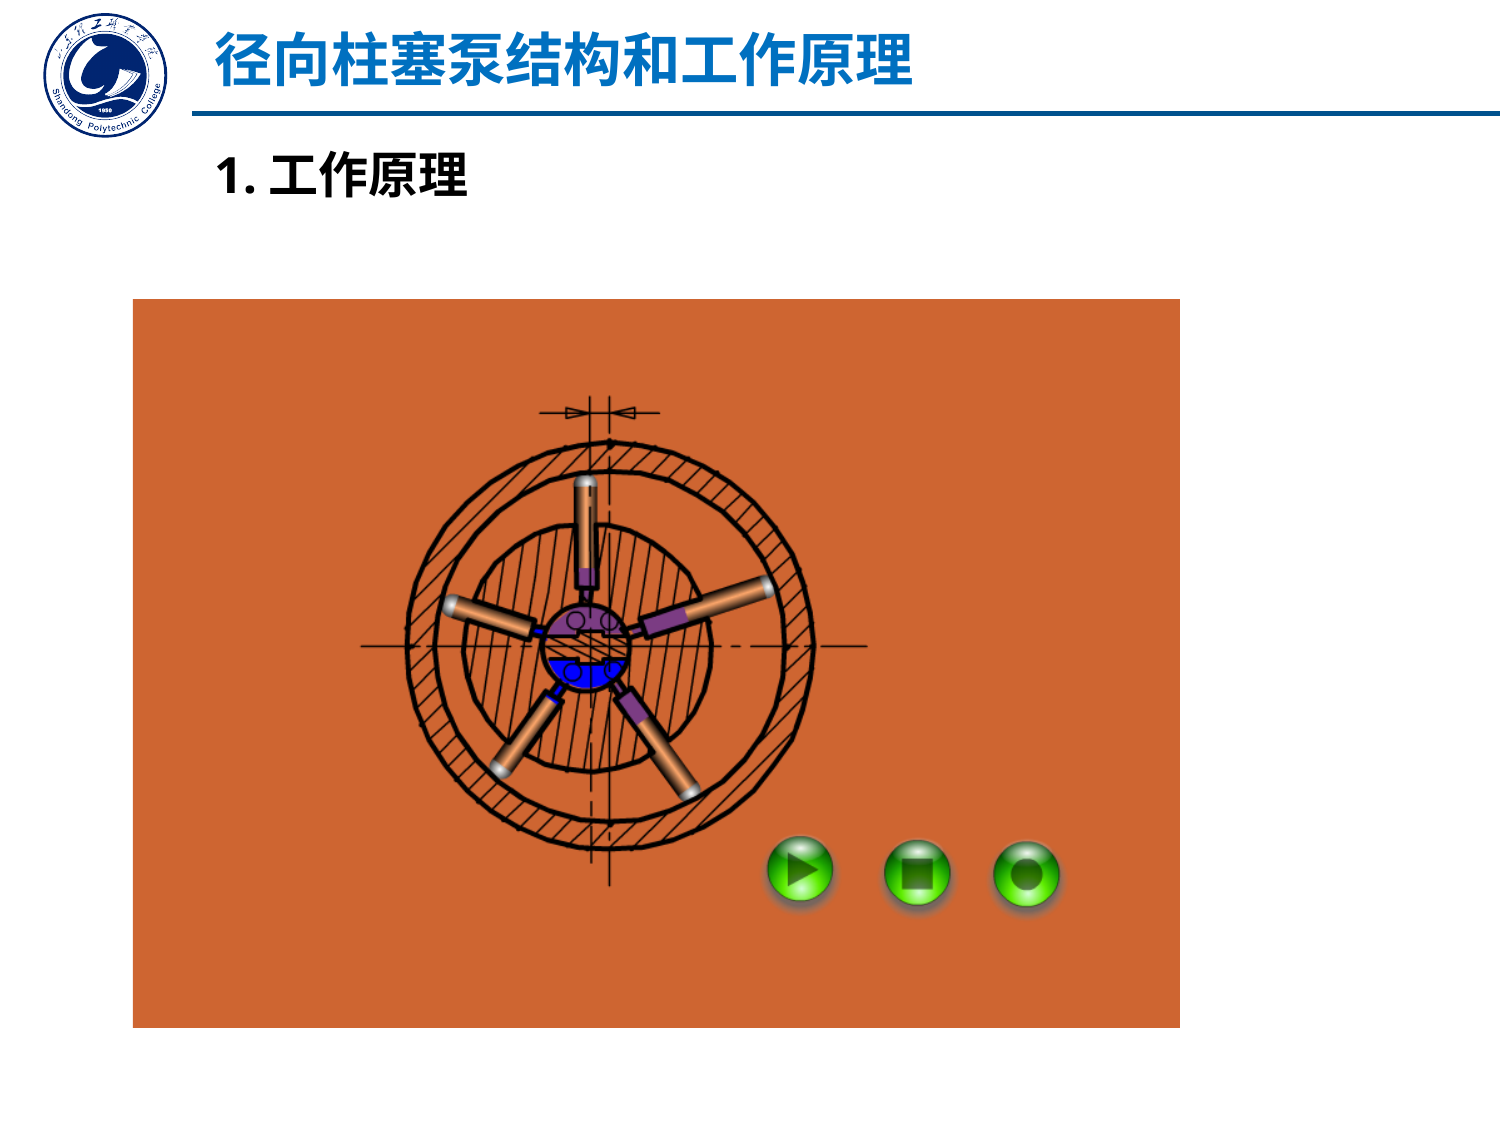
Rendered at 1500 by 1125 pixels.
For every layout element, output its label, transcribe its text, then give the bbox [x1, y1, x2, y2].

text_box 径向柱塞泵结构和工作原理 [199, 16, 1477, 102]
picture [43, 7, 174, 138]
text_box 1.工作原理 [199, 136, 1299, 211]
